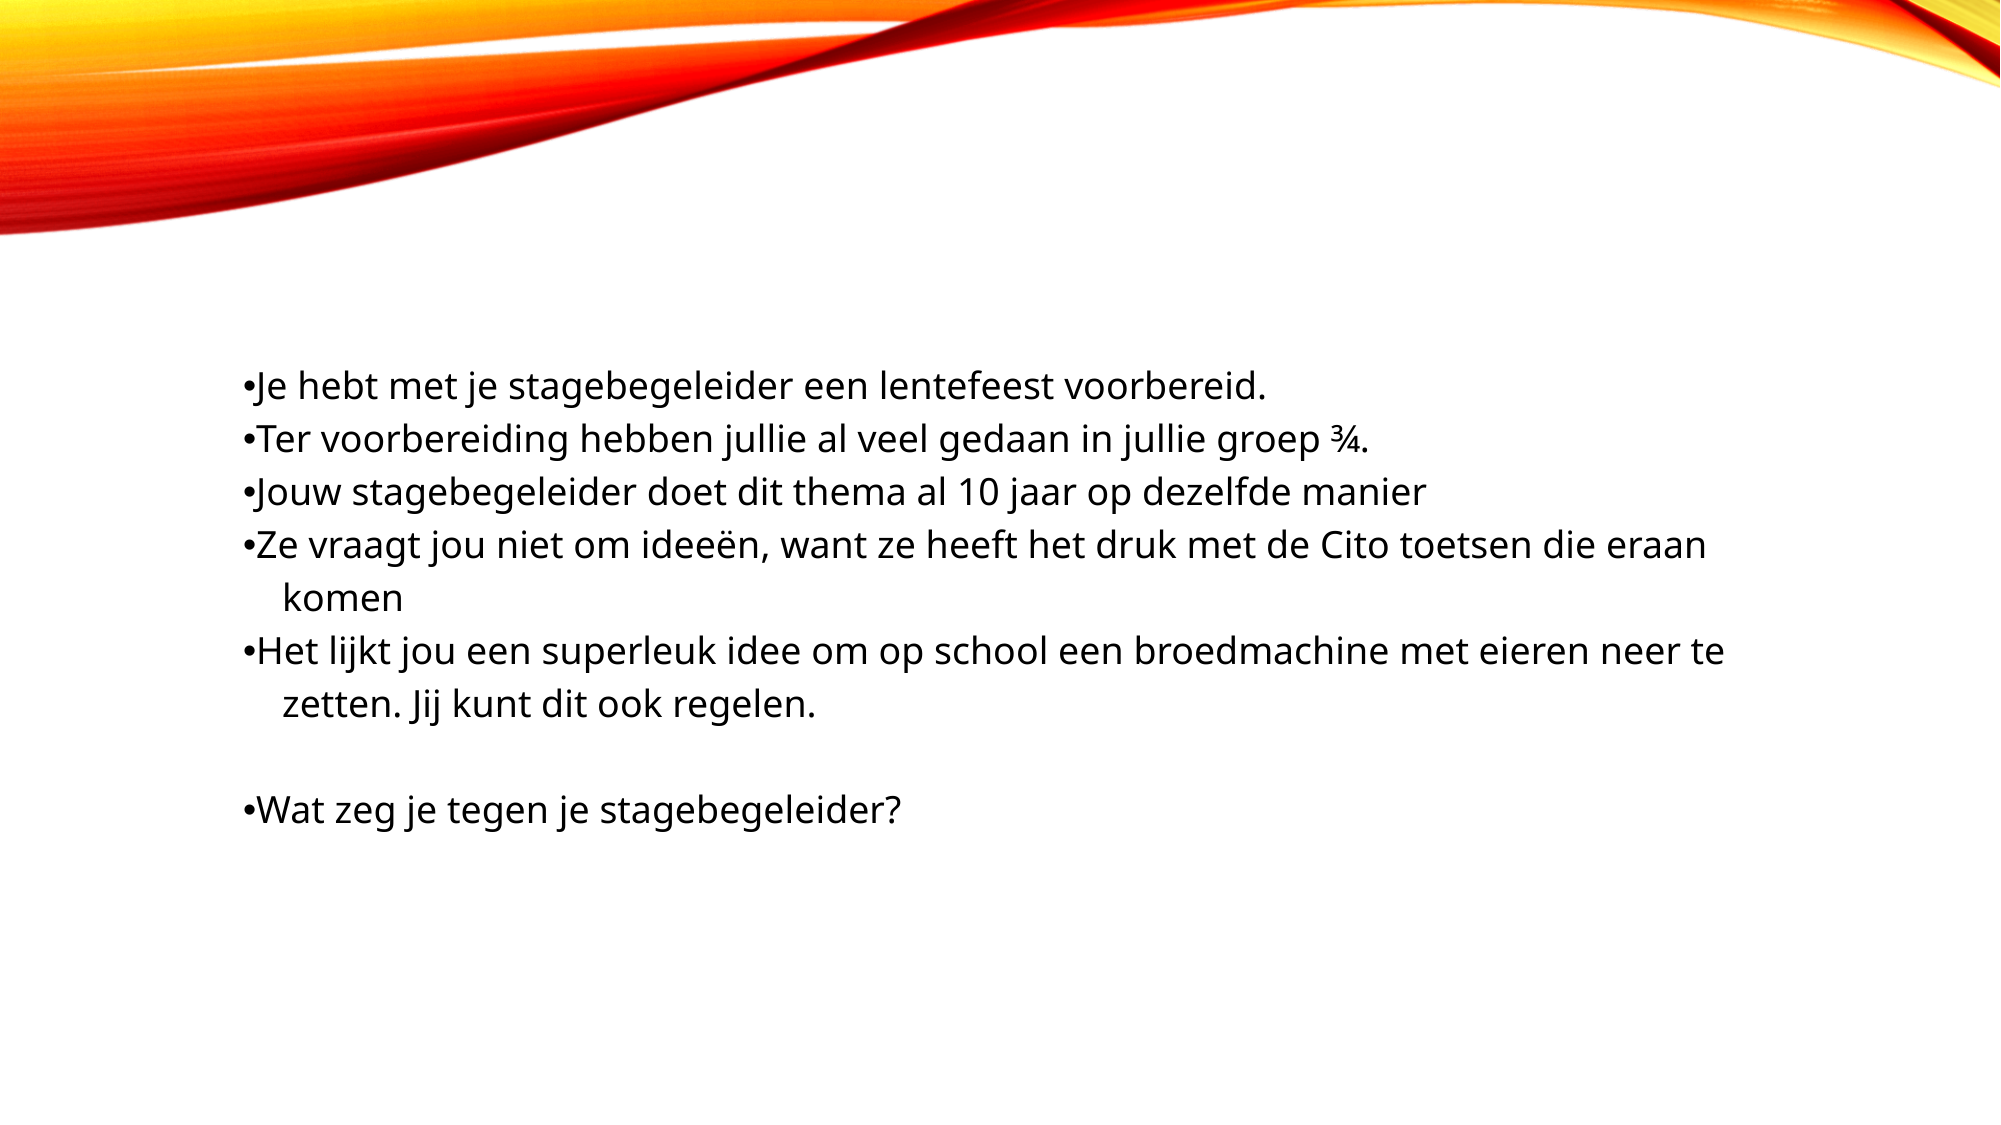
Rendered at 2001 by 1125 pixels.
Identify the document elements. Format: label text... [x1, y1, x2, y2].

text_box Je hebt met je stagebegeleider een lentefeest voorbereid. Ter voorbereiding hebben jullie al veel gedaan in jullie groep ¾. Jouw stagebegeleider doet dit thema al 10 jaar op dezelfde manier Ze vraagt jou niet om ideeën, want ze heeft het druk met de Cito toetsen die eraan komen Het lijkt jou een superleuk idee om op school een broedmachine met eieren neer te zetten. Jij kunt dit ook regelen. Wat zeg je tegen je stagebegeleider? [228, 359, 1888, 1021]
picture [0, 0, 2000, 237]
